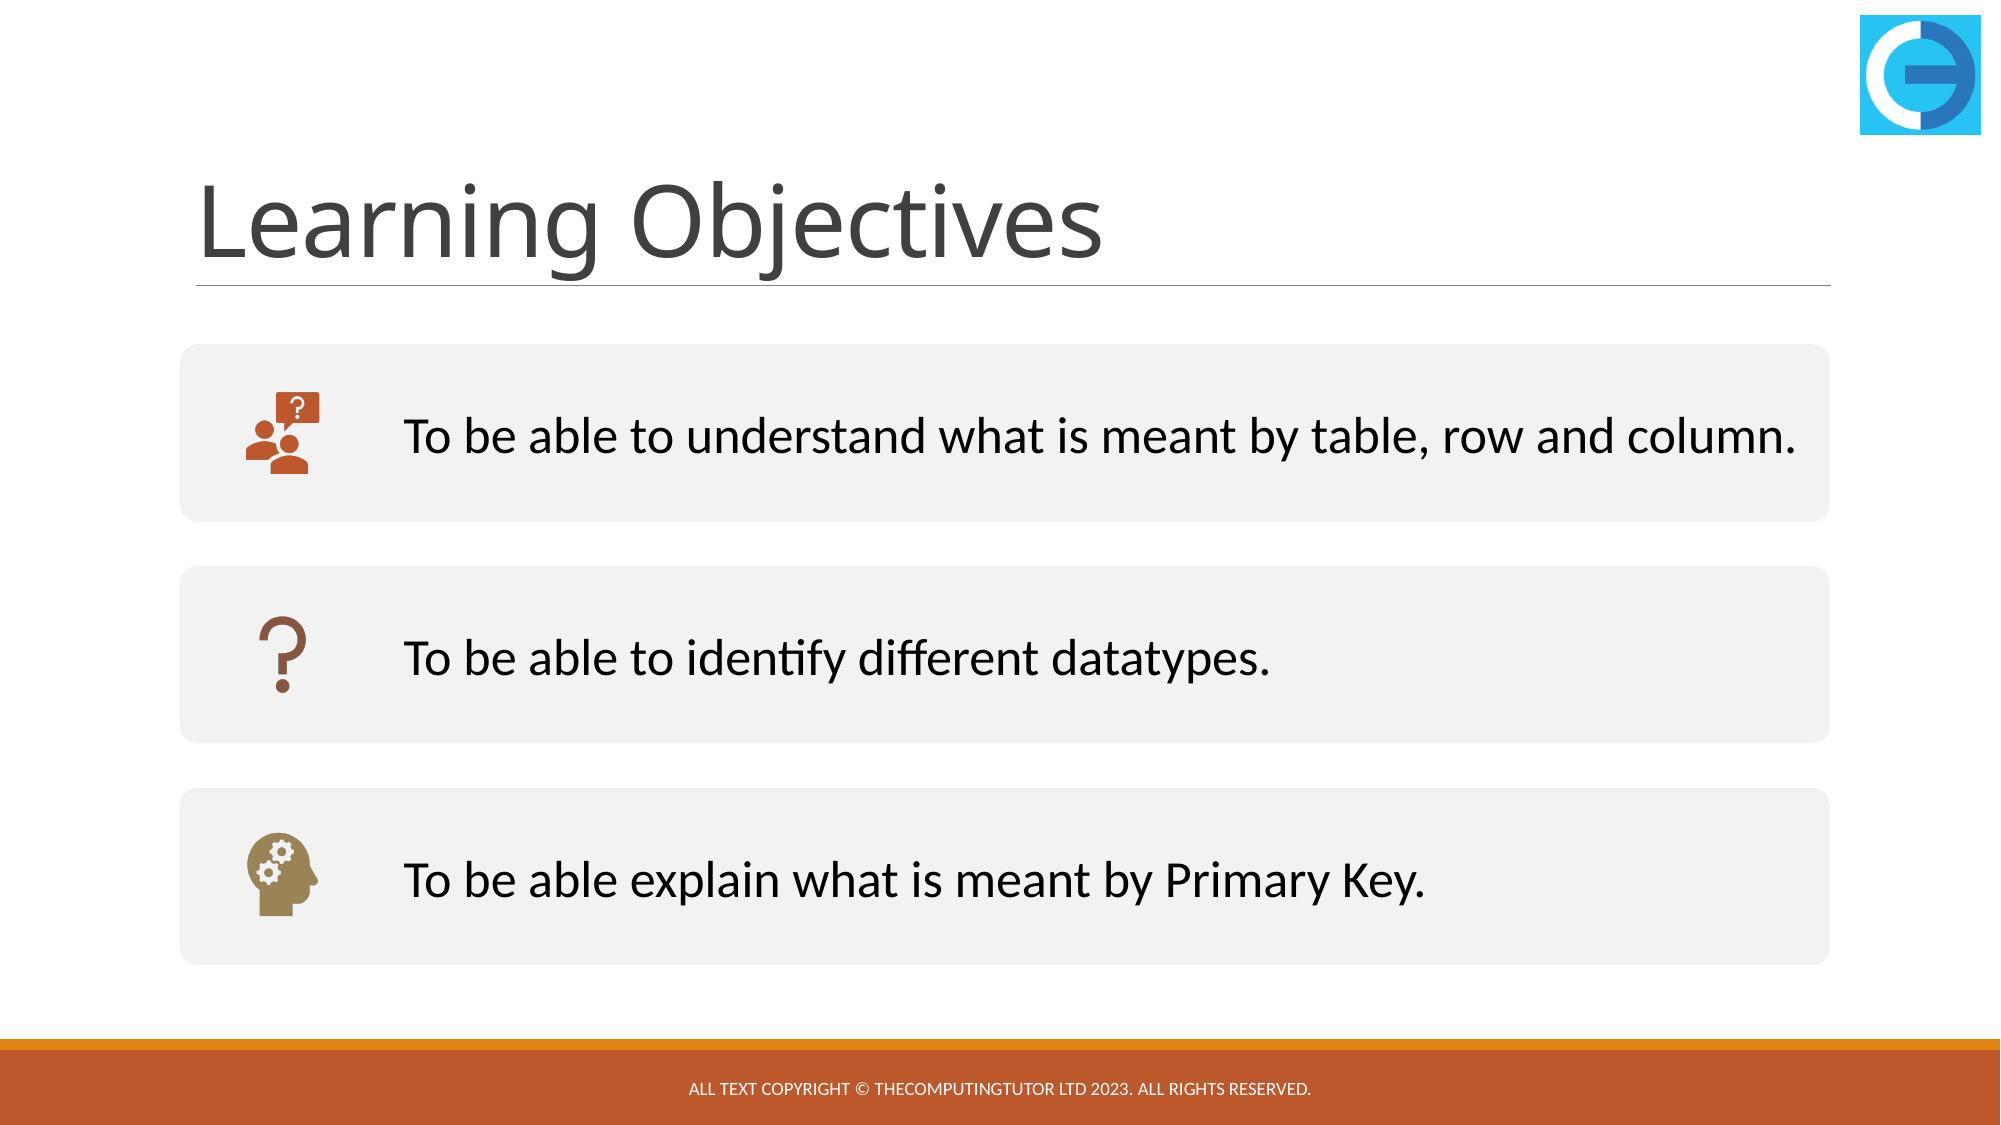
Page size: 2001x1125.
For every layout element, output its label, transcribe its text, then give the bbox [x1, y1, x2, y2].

picture [1860, 15, 1981, 135]
footer All text copyright © TheComputingTutor Ltd 2023. All rights Reserved. [604, 1059, 1396, 1120]
title Learning Objectives [180, 47, 1830, 285]
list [179, 343, 1831, 966]
